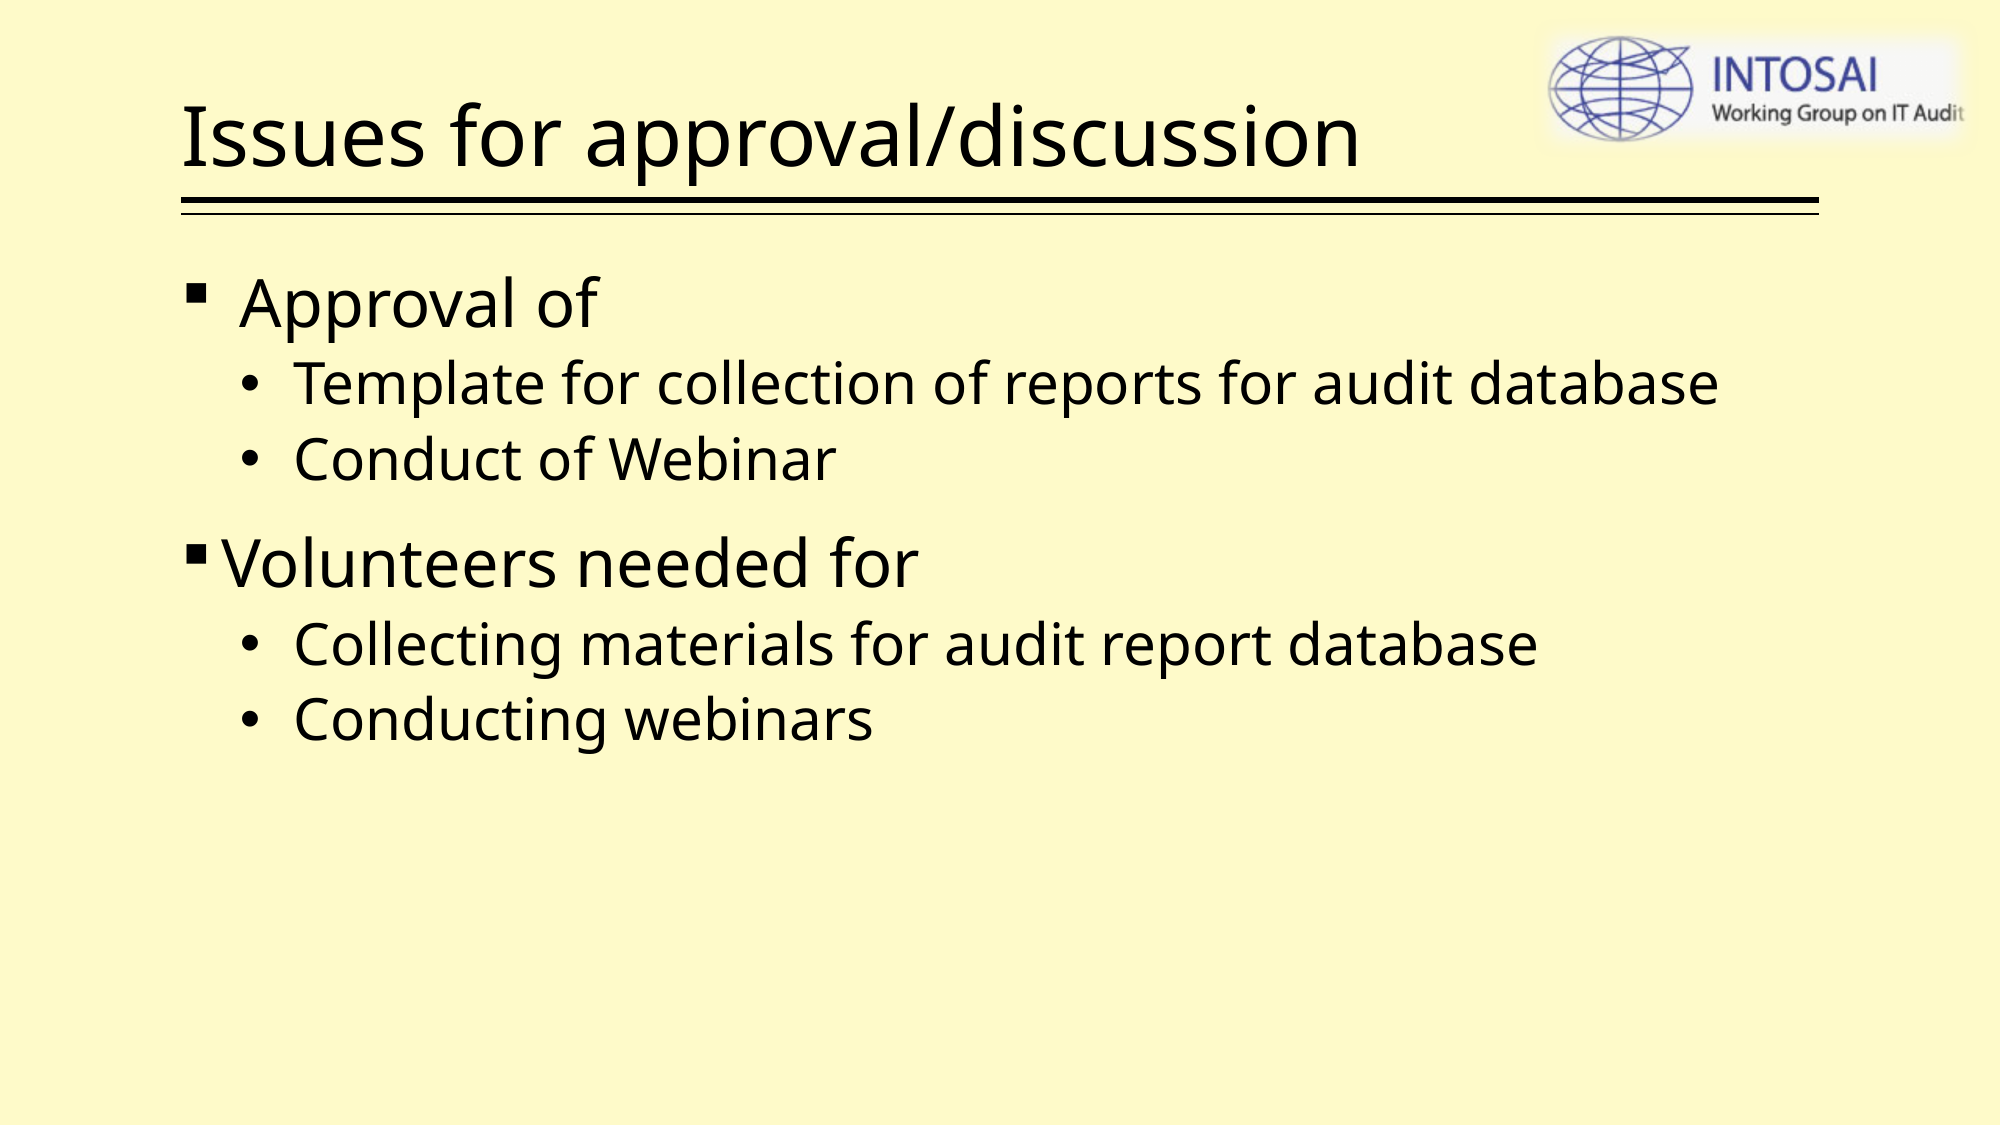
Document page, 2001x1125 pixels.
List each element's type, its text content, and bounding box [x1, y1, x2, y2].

picture [1819, 50, 1947, 126]
list Approval of Template for collection of reports for audit database Conduct of Webinar Volunteers needed for Collecting materials for audit report database Conducting webinars [181, 262, 1819, 1013]
title Issues for approval/discussion [181, 12, 1819, 193]
